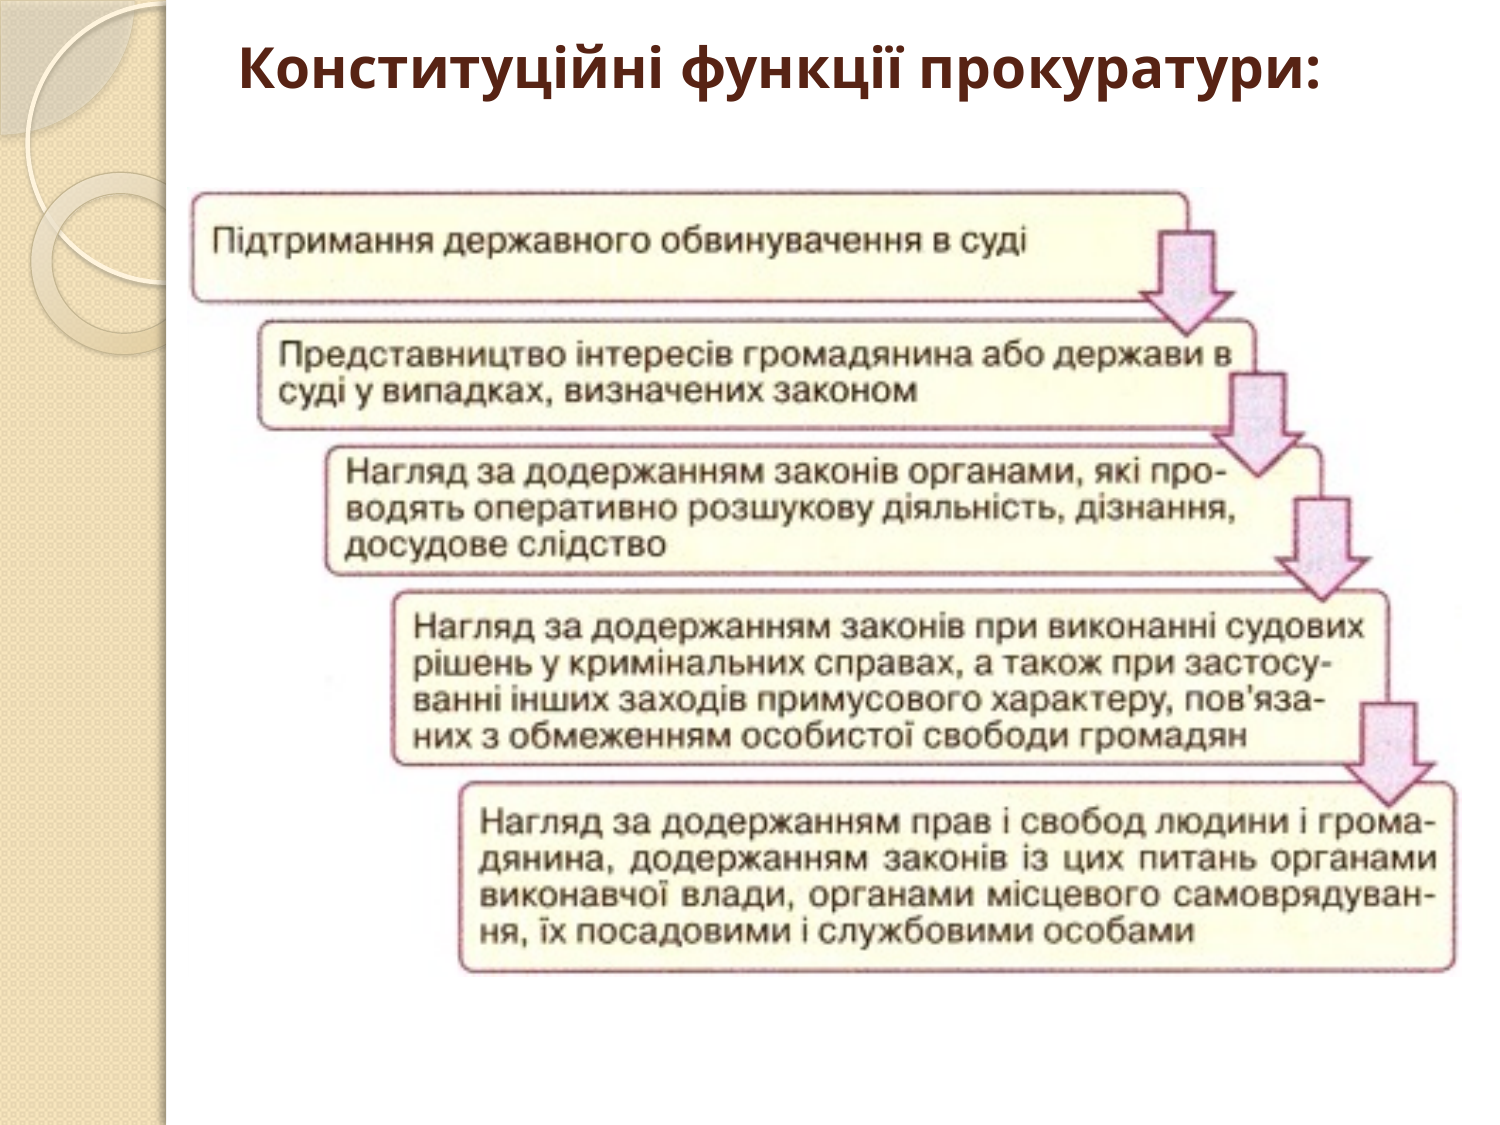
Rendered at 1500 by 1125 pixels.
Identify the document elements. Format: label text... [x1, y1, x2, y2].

title Конституційні функції прокуратури: [222, 0, 1429, 131]
picture [187, 187, 1463, 977]
